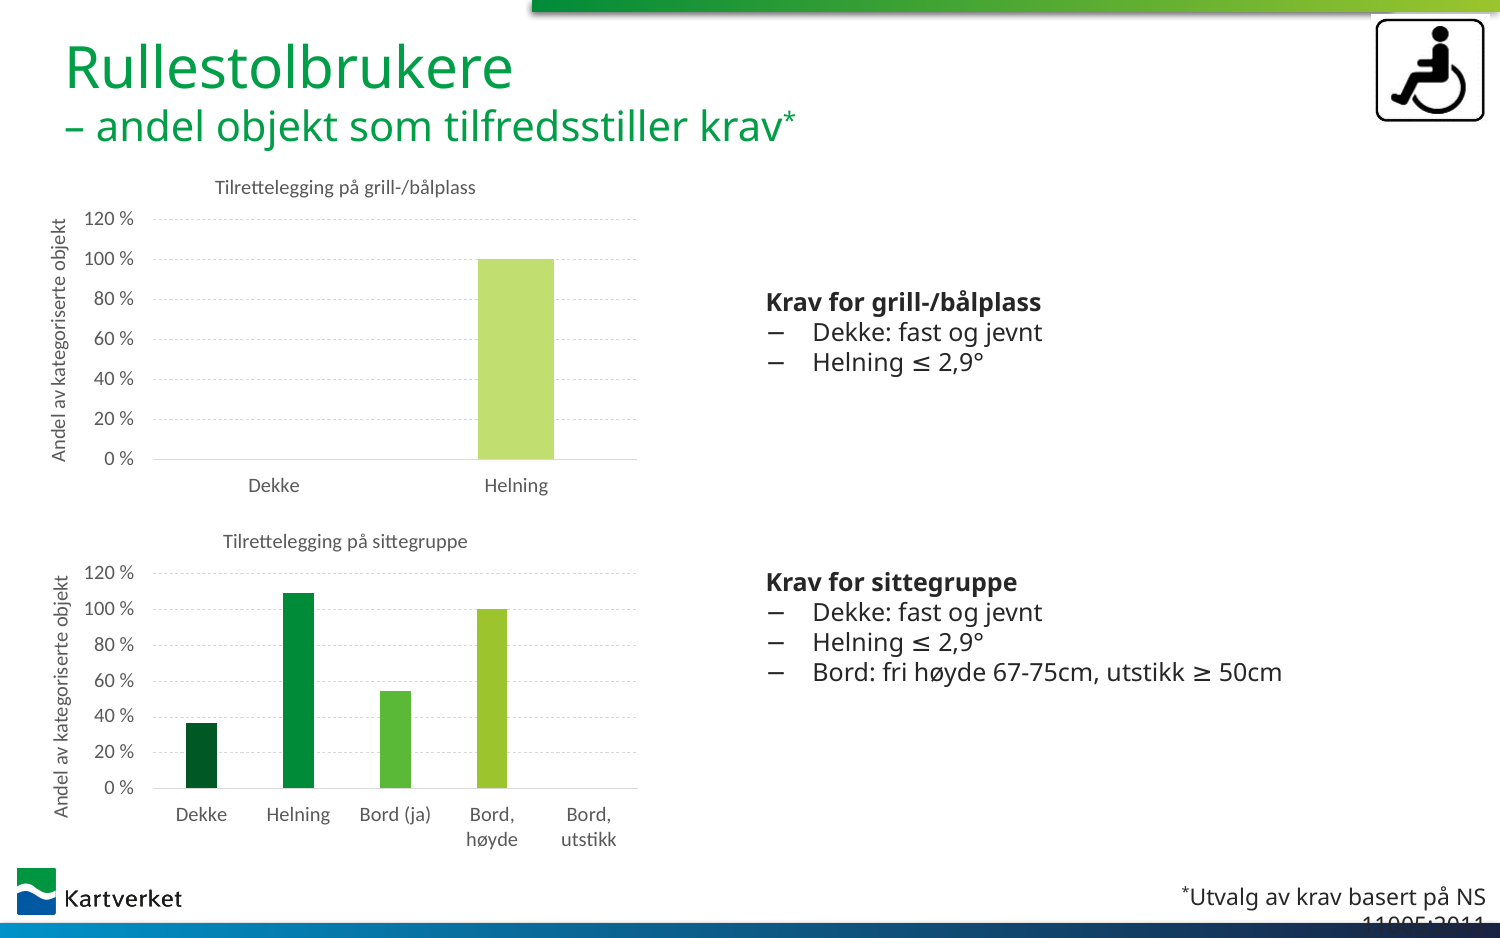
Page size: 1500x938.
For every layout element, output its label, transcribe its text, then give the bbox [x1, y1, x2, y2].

text_box Krav for sittegruppe Dekke: fast og jevnt Helning ≤ 2,9° Bord: fri høyde 67-75cm, utstikk ≥ 50cm [750, 559, 1500, 694]
picture [1371, 13, 1491, 127]
picture [41, 520, 650, 859]
text_box Rullestolbrukere – andel objekt som tilfredsstiller krav* [49, 14, 1431, 158]
picture [41, 166, 650, 505]
text_box *Utvalg av krav basert på NS 11005:2011 [1068, 873, 1500, 938]
text_box Krav for grill-/bålplass Dekke: fast og jevnt Helning ≤ 2,9° [750, 279, 1452, 384]
